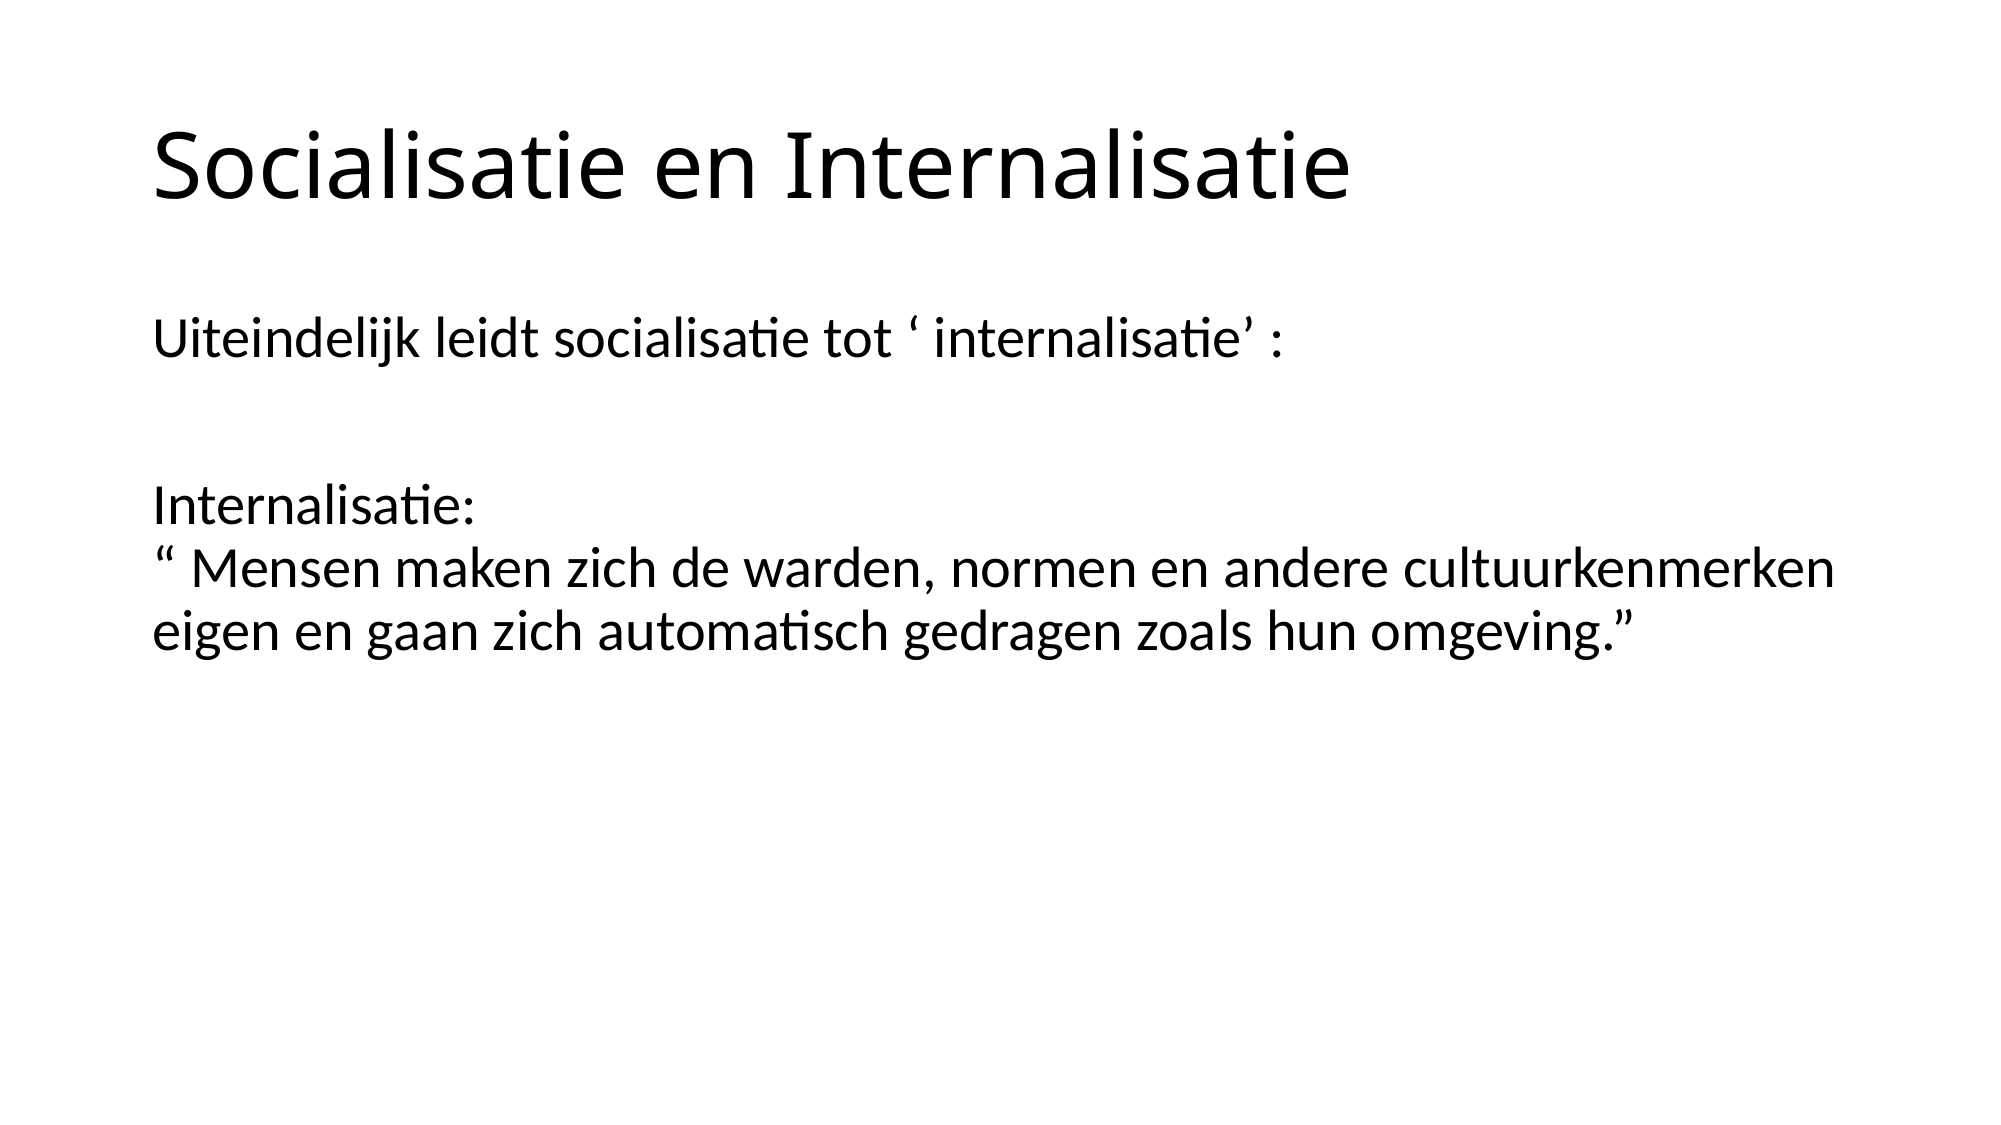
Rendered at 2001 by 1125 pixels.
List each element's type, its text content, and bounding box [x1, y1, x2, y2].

title Socialisatie en Internalisatie [137, 59, 1863, 278]
list Uiteindelijk leidt socialisatie tot ‘ internalisatie’ : Internalisatie: “ Mensen maken zich de warden, normen en andere cultuurkenmerken eigen en gaan zich automatisch gedragen zoals hun omgeving.” [137, 299, 1863, 1014]
